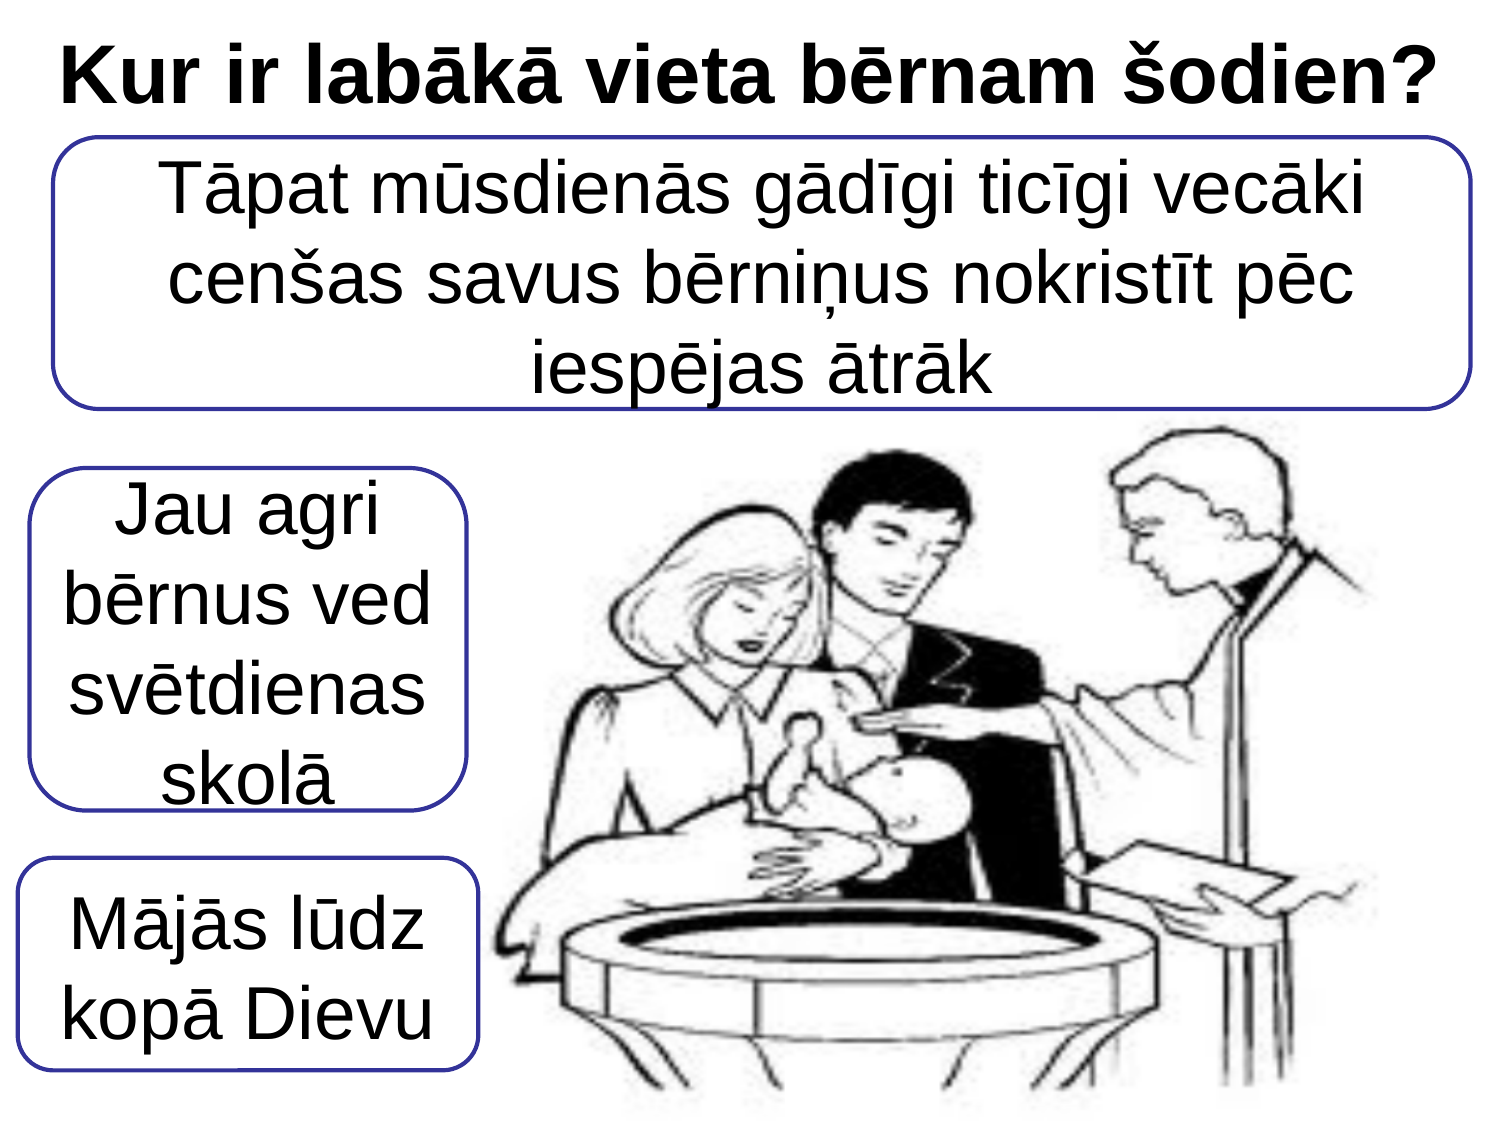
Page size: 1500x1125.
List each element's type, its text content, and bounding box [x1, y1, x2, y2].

text_box Mājās lūdz kopā Dievu [15, 855, 461, 1073]
text_box Jau agri bērnus ved svētdienas skolā [27, 465, 461, 813]
title Kur ir labākā vieta bērnam šodien? [0, 0, 1500, 140]
text_box Tāpat mūsdienās gādīgi ticīgi vecāki cenšas savus bērniņus nokristīt pēc iespējas ātrāk [50, 135, 1473, 412]
picture [466, 377, 1412, 1125]
